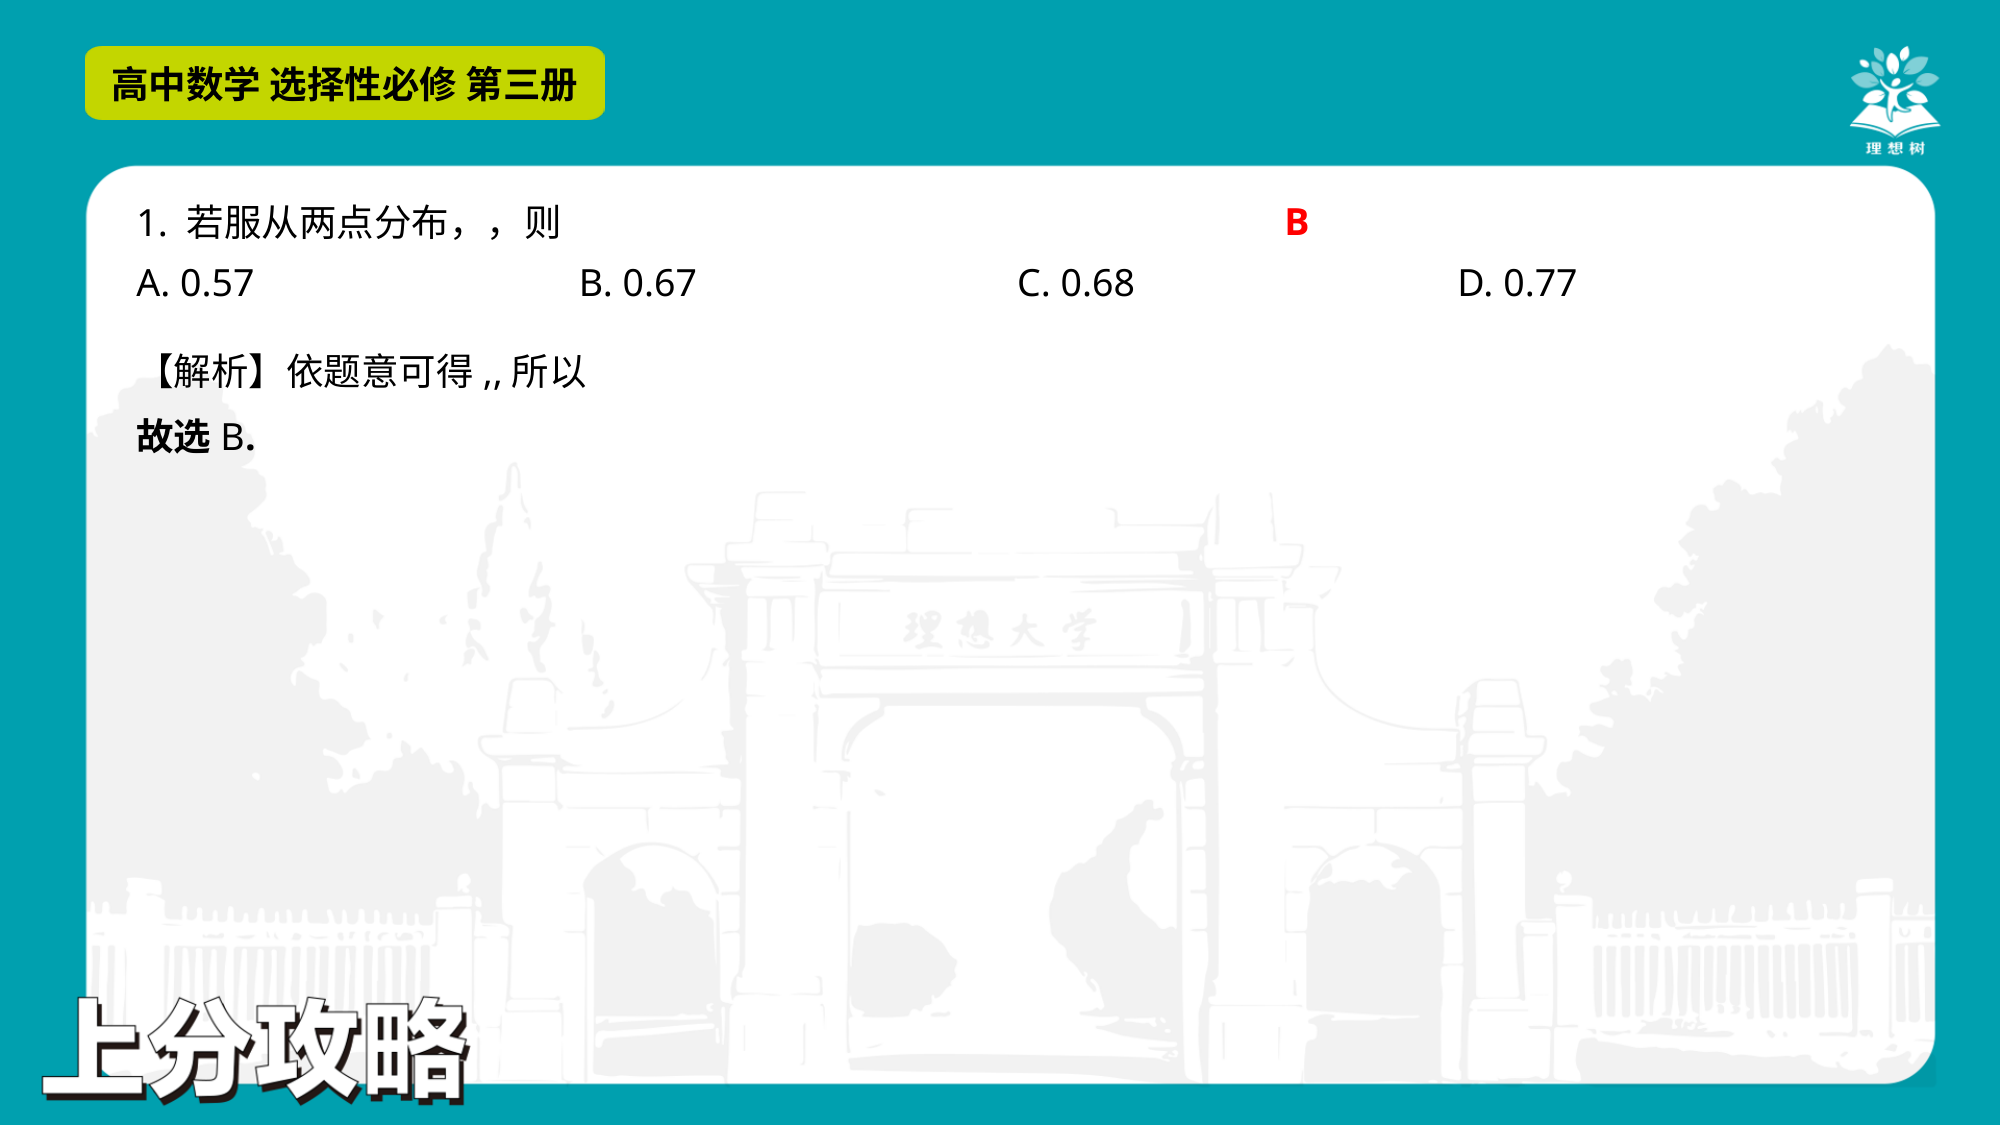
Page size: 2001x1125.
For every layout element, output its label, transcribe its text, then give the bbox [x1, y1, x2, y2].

picture [0, 0, 2000, 1125]
text_box B [1269, 176, 1325, 237]
text_box A. 0.57 B. 0.67 C. 0.68 D. 0.77 [136, 237, 1865, 297]
